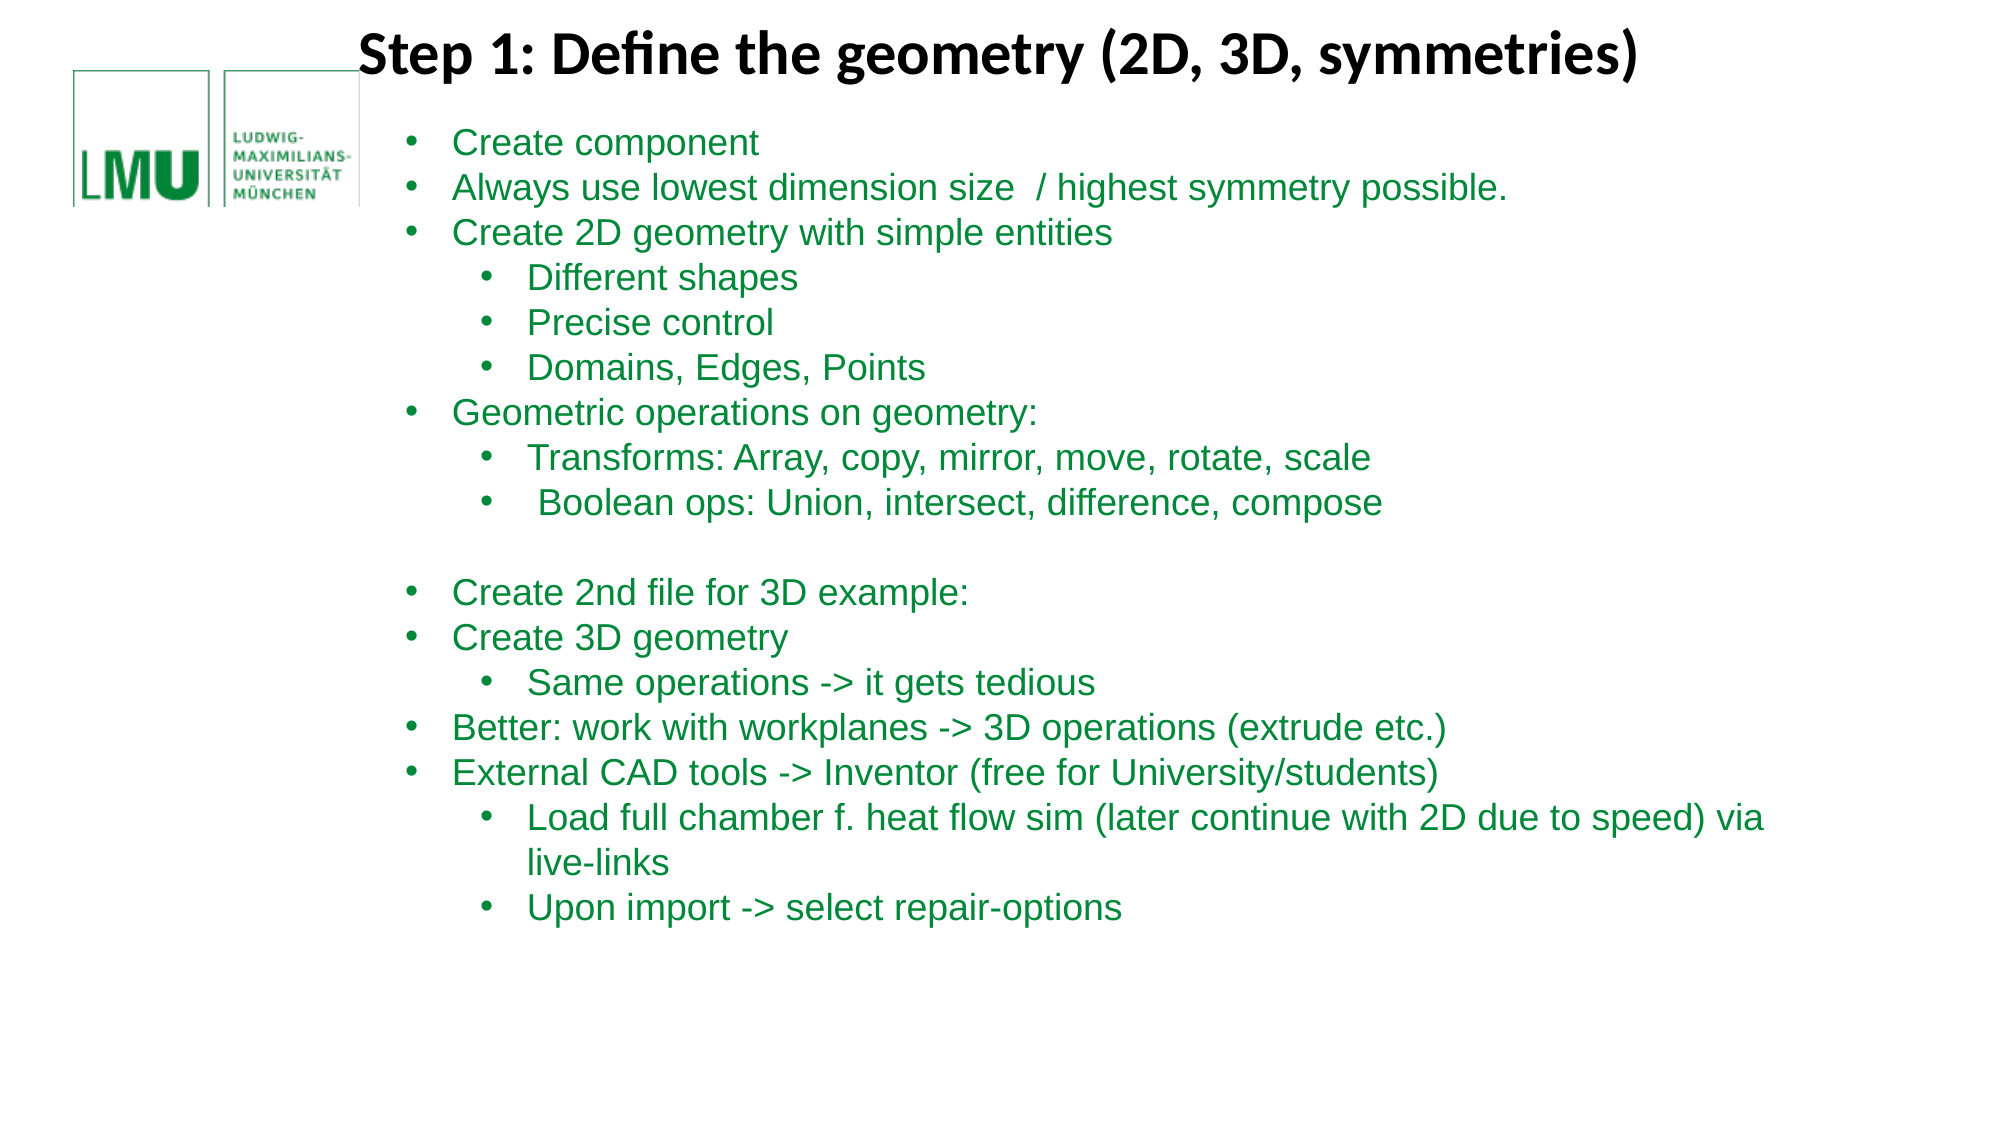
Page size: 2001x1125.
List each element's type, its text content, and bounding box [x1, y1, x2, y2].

text_box Step 1: Define the geometry (2D, 3D, symmetries) [249, 4, 1750, 95]
text_box Create component Always use lowest dimension size / highest symmetry possible. Create 2D geometry with simple entities Different shapes Precise control Domains, Edges, Points Geometric operations on geometry: Transforms: Array, copy, mirror, move, rotate, scale Boolean ops: Union, intersect, difference, compose Create 2nd file for 3D example: Create 3D geometry Same operations -> it gets tedious Better: work with workplanes -> 3D operations (extrude etc.) External CAD tools -> Inventor (free for University/students) Load full chamber f. heat flow sim (later continue with 2D due to speed) via live-links Upon import -> select repair-options [390, 110, 1819, 1025]
